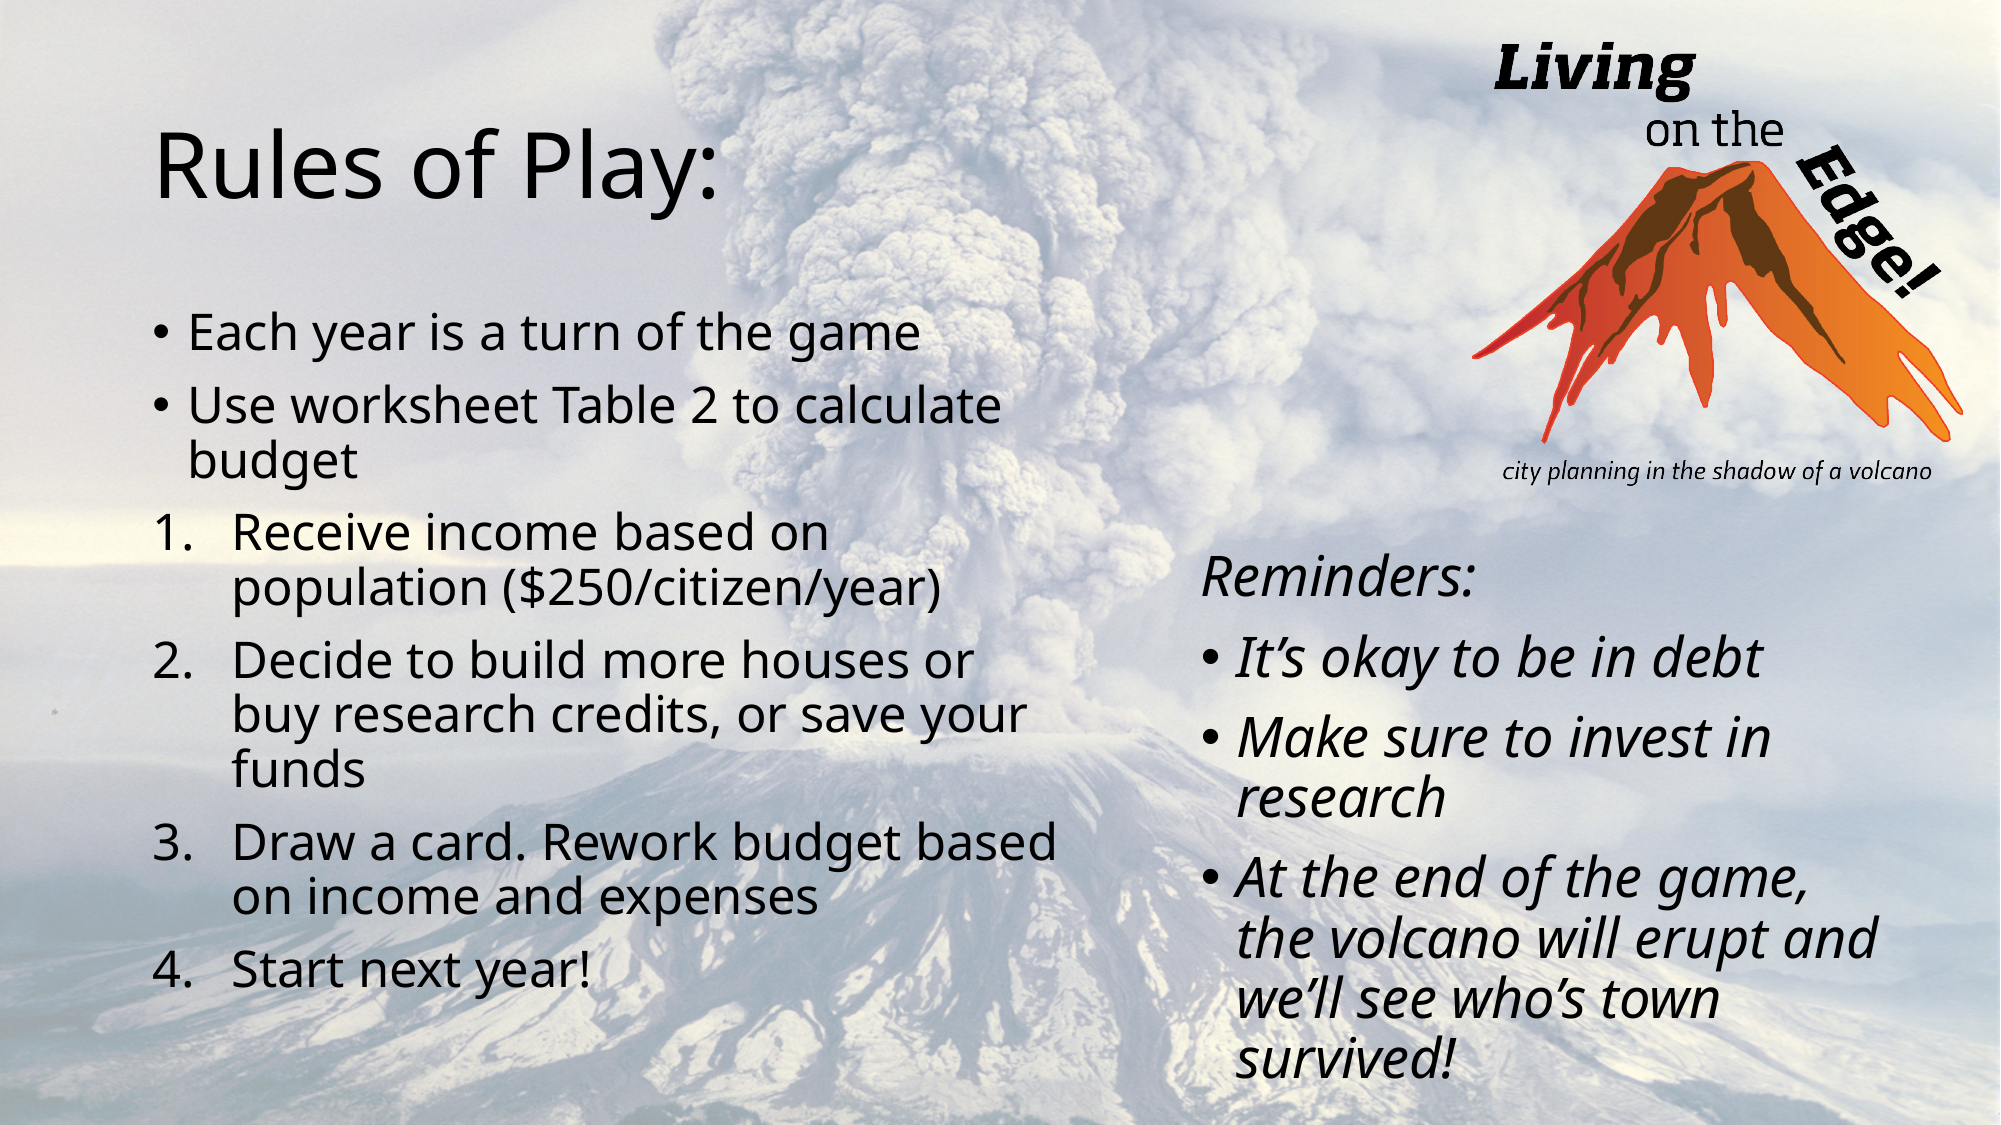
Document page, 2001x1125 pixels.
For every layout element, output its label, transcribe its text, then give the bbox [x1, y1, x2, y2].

text_box Reminders: It’s okay to be in debt Make sure to invest in research At the end of the game, the volcano will erupt and we’ll see who’s town survived! [1185, 541, 1917, 1099]
picture [1472, 36, 1963, 488]
list Each year is a turn of the game Use worksheet Table 2 to calculate budget Receive income based on population ($250/citizen/year) Decide to build more houses or buy research credits, or save your funds Draw a card. Rework budget based on income and expenses Start next year! [137, 299, 1089, 1014]
title Rules of Play: [137, 59, 1472, 278]
